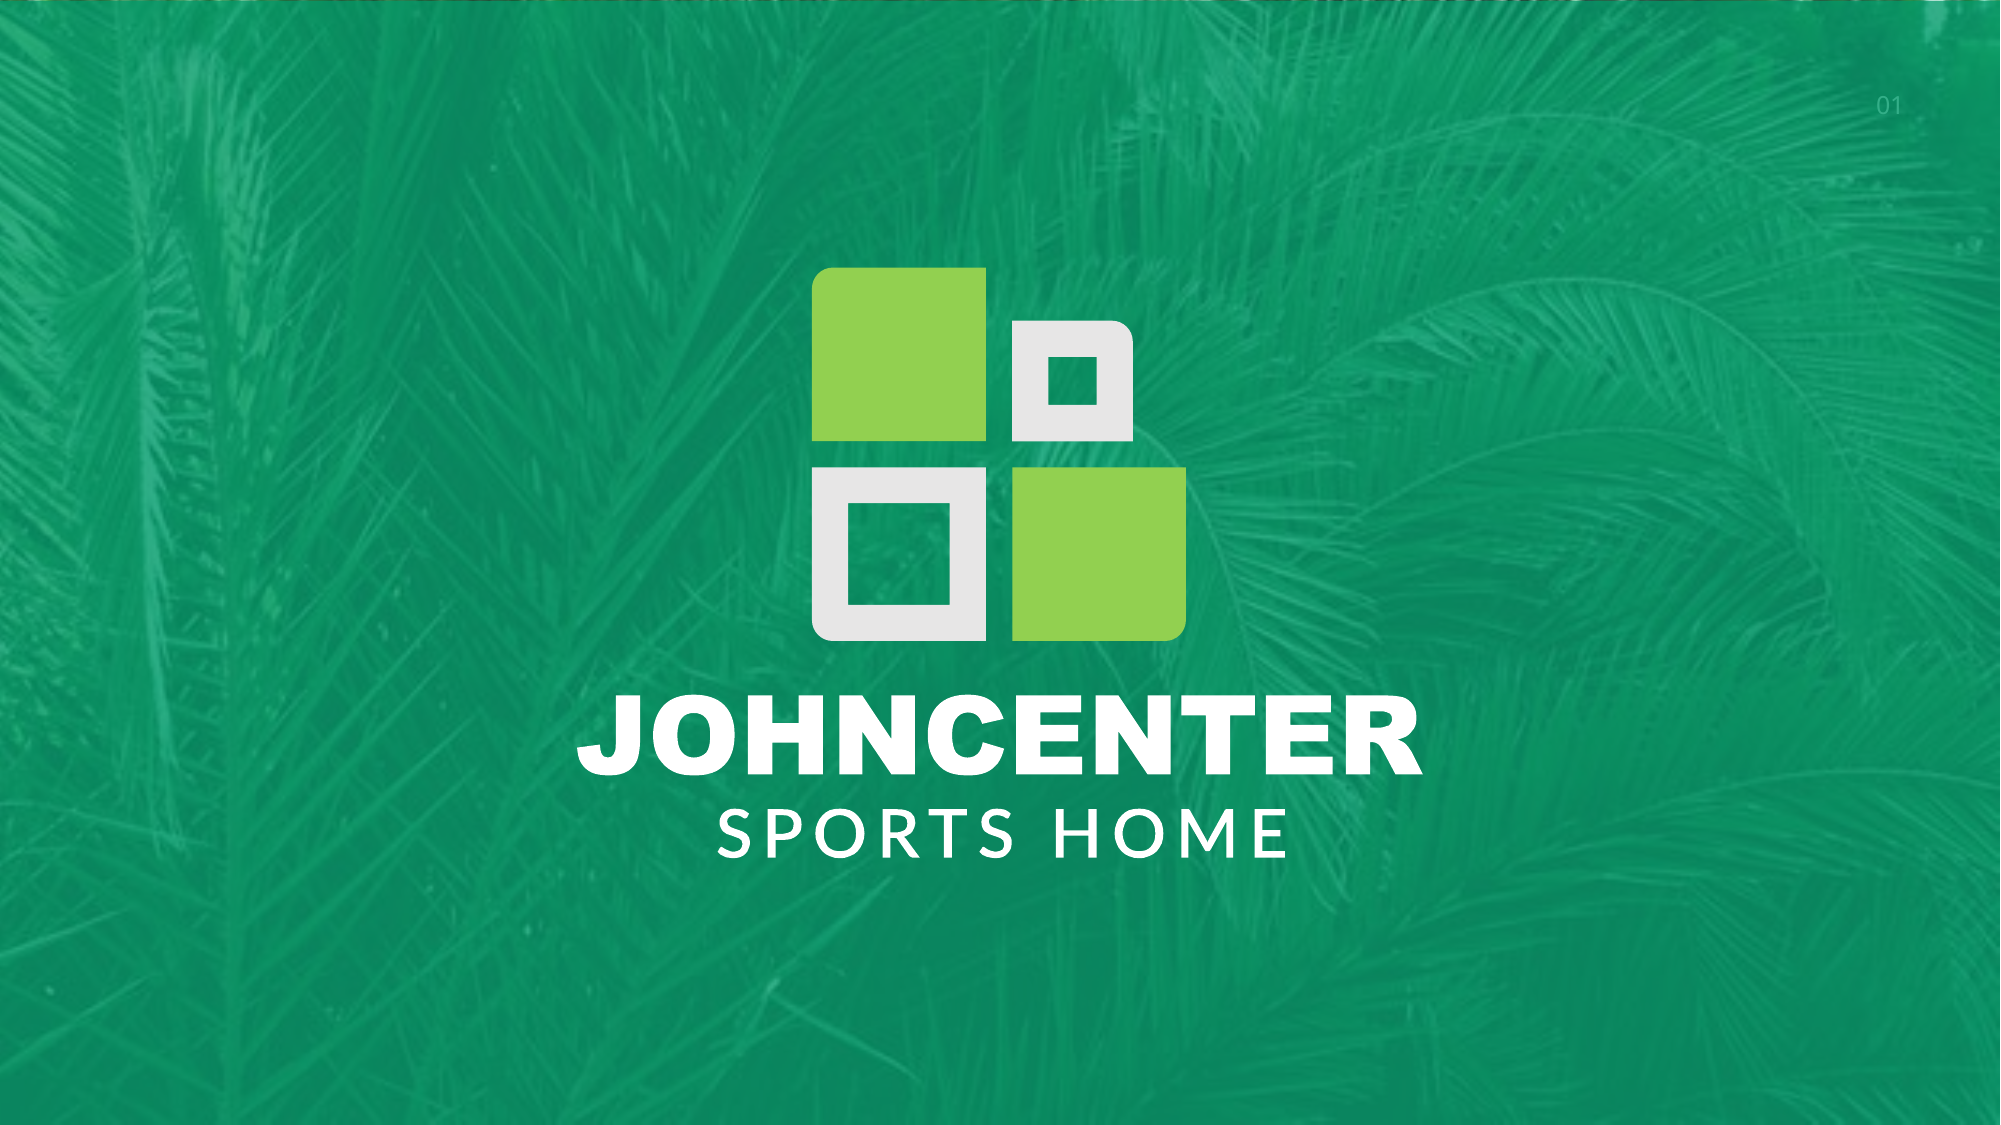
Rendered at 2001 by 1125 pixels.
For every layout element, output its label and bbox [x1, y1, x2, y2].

picture [0, 0, 2000, 1125]
text_box [577, 267, 1423, 859]
